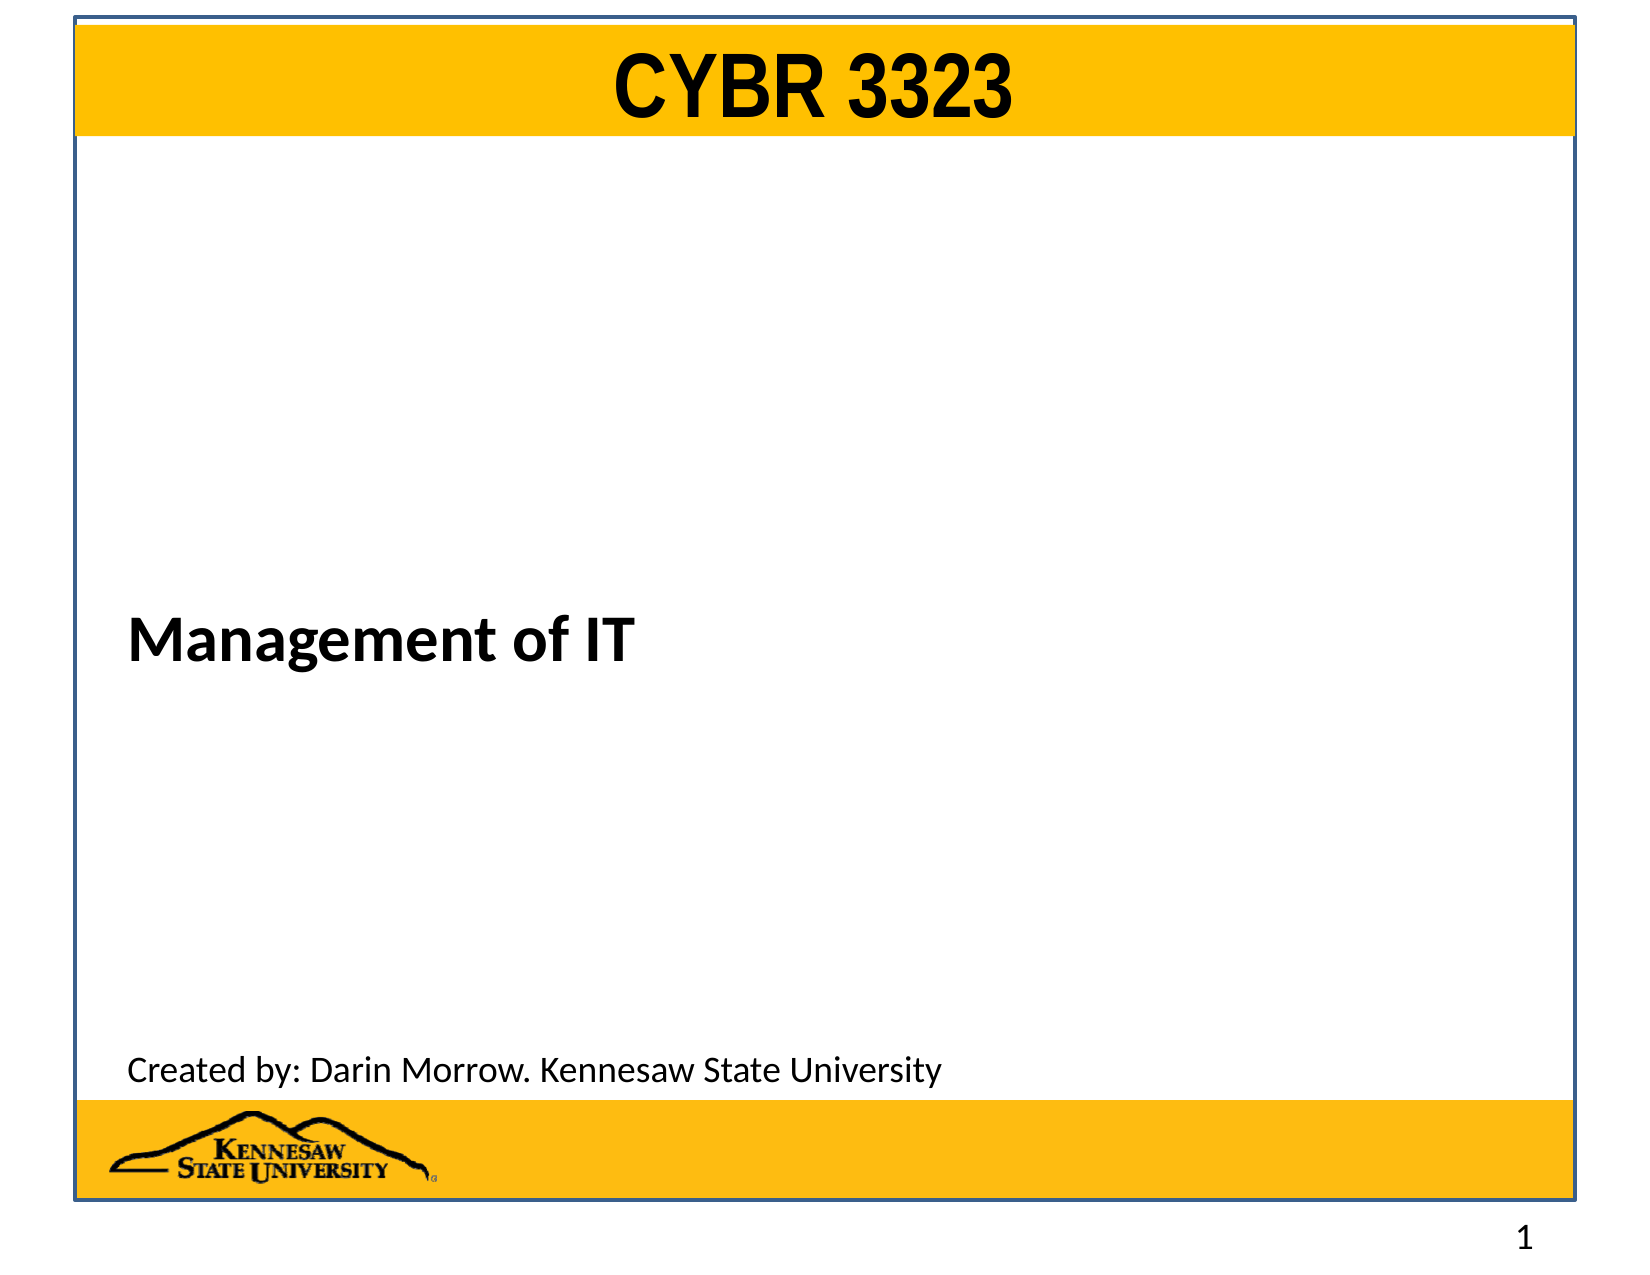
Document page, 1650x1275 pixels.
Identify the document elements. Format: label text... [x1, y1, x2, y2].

picture [108, 1111, 437, 1184]
text_box Created by: Darin Morrow. Kennesaw State University [112, 1037, 1522, 1098]
title CYBR 3323 [75, 24, 1575, 137]
text_box Management of IT [112, 587, 1575, 682]
